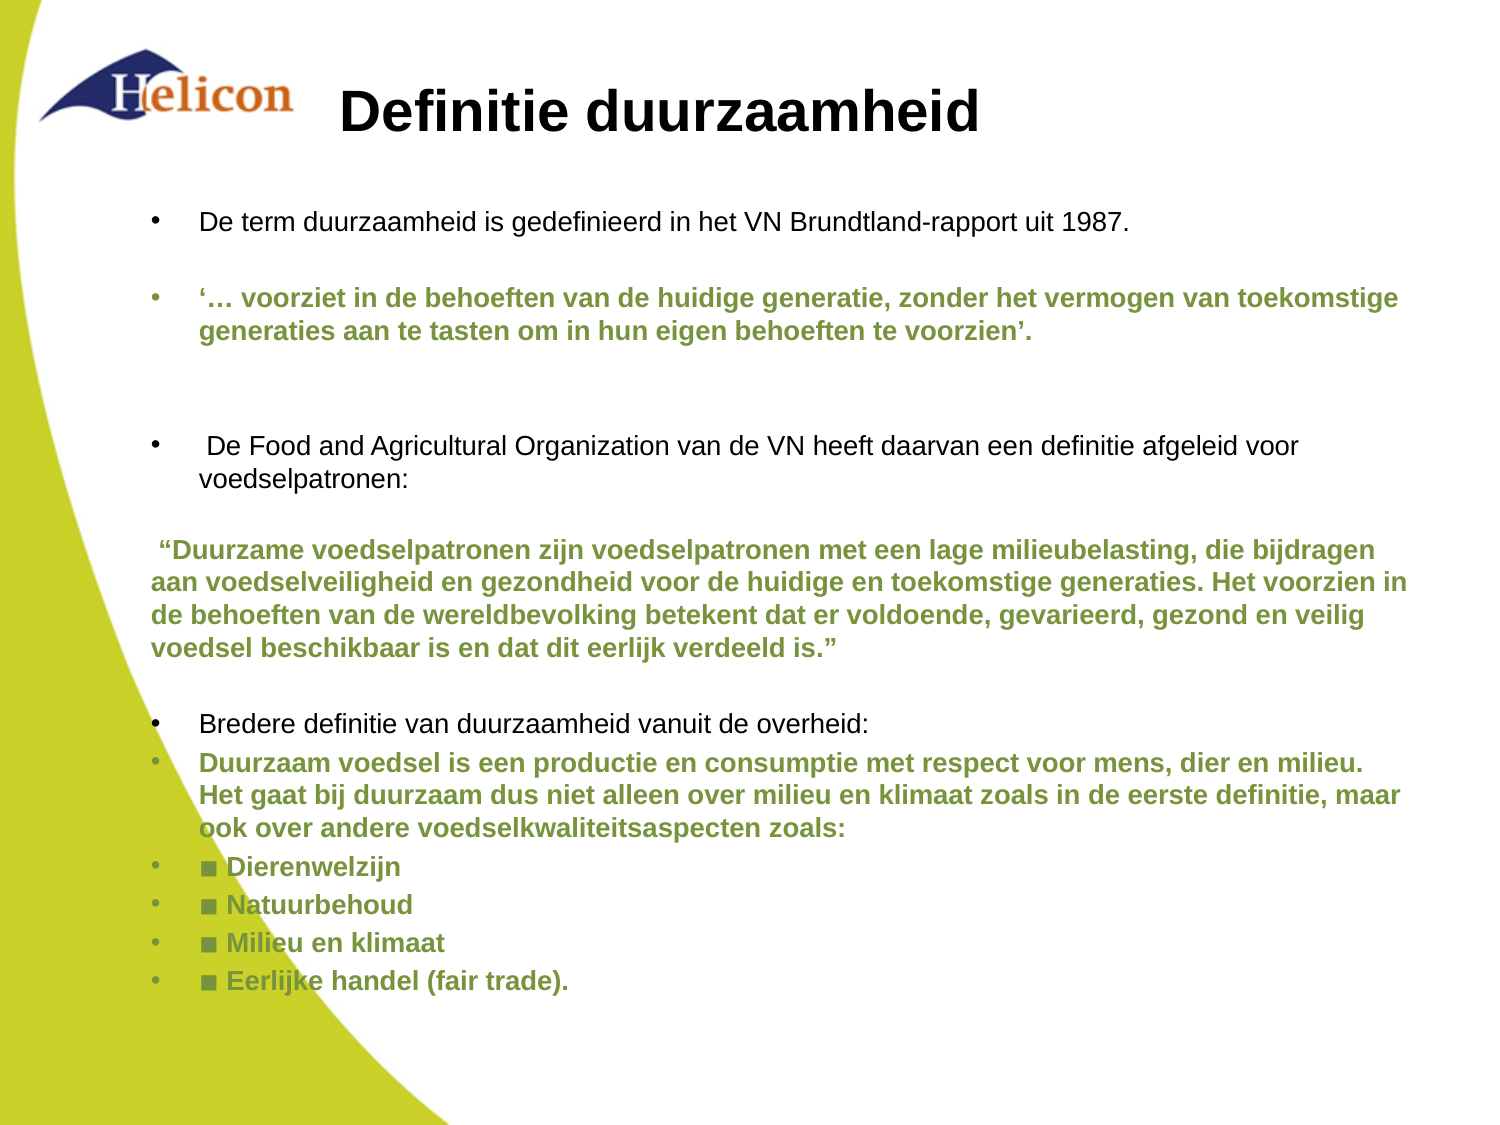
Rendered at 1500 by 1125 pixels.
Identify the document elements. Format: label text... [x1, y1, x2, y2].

title Definitie duurzaamheid [324, 54, 1415, 161]
list De term duurzaamheid is gedefinieerd in het VN Brundtland-rapport uit 1987. ‘… voorziet in de behoeften van de huidige generatie, zonder het vermogen van toekomstige generaties aan te tasten om in hun eigen behoeften te voorzien’. De Food and Agricultural Organization van de VN heeft daarvan een definitie afgeleid voor voedselpatronen: “Duurzame voedselpatronen zijn voedselpatronen met een lage milieubelasting, die bijdragen aan voedselveiligheid en gezondheid voor de huidige en toekomstige generaties. Het voorzien in de behoeften van de wereldbevolking betekent dat er voldoende, gevarieerd, gezond en veilig voedsel beschikbaar is en dat dit eerlijk verdeeld is.” Bredere definitie van duurzaamheid vanuit de overheid: Duurzaam voedsel is een productie en consumptie met respect voor mens, dier en milieu. Het gaat bij duurzaam dus niet alleen over milieu en klimaat zoals in de eerste definitie, maar ook over andere voedselkwaliteitsaspecten zoals: ◾ Dierenwelzijn ◾ Natuurbehoud ◾ Milieu en klimaat ◾ Eerlijke handel (fair trade). [135, 196, 1425, 1005]
picture [0, 0, 1500, 1125]
